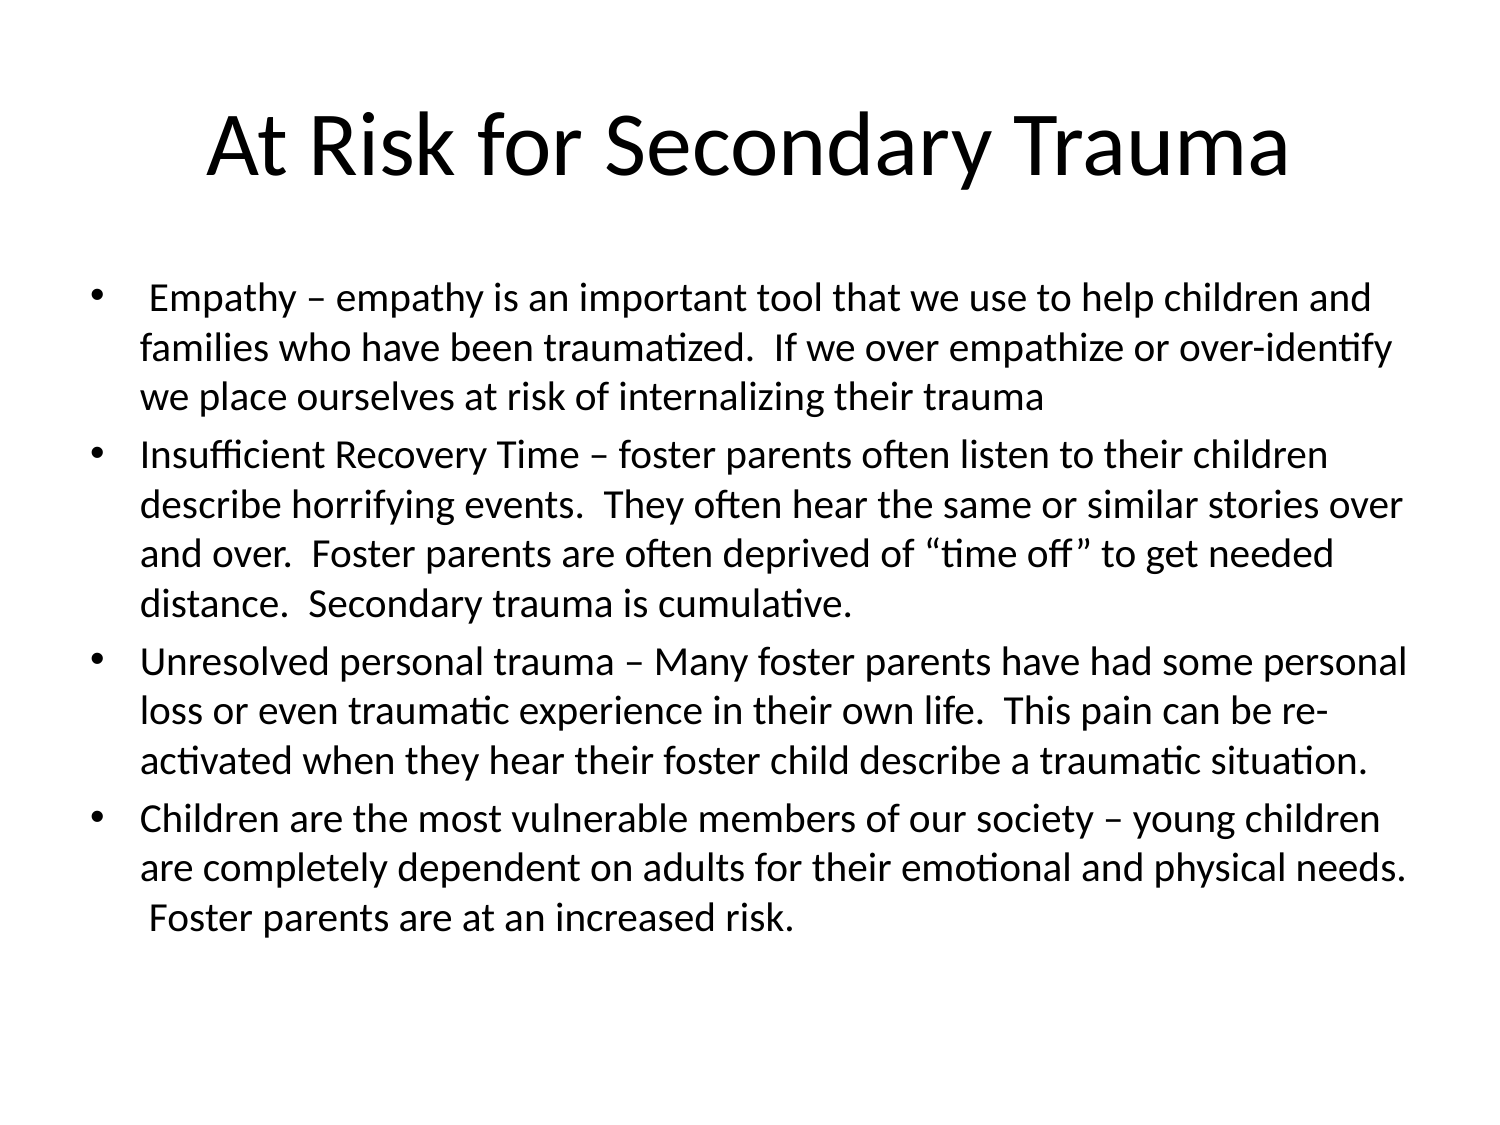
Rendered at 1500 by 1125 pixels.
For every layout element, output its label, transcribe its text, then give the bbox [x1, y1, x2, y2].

title At Risk for Secondary Trauma [75, 45, 1425, 233]
list Empathy – empathy is an important tool that we use to help children and families who have been traumatized. If we over empathize or over-identify we place ourselves at risk of internalizing their trauma Insufficient Recovery Time – foster parents often listen to their children describe horrifying events. They often hear the same or similar stories over and over. Foster parents are often deprived of “time off” to get needed distance. Secondary trauma is cumulative. Unresolved personal trauma – Many foster parents have had some personal loss or even traumatic experience in their own life. This pain can be re-activated when they hear their foster child describe a traumatic situation. Children are the most vulnerable members of our society – young children are completely dependent on adults for their emotional and physical needs. Foster parents are at an increased risk. [75, 262, 1425, 1005]
